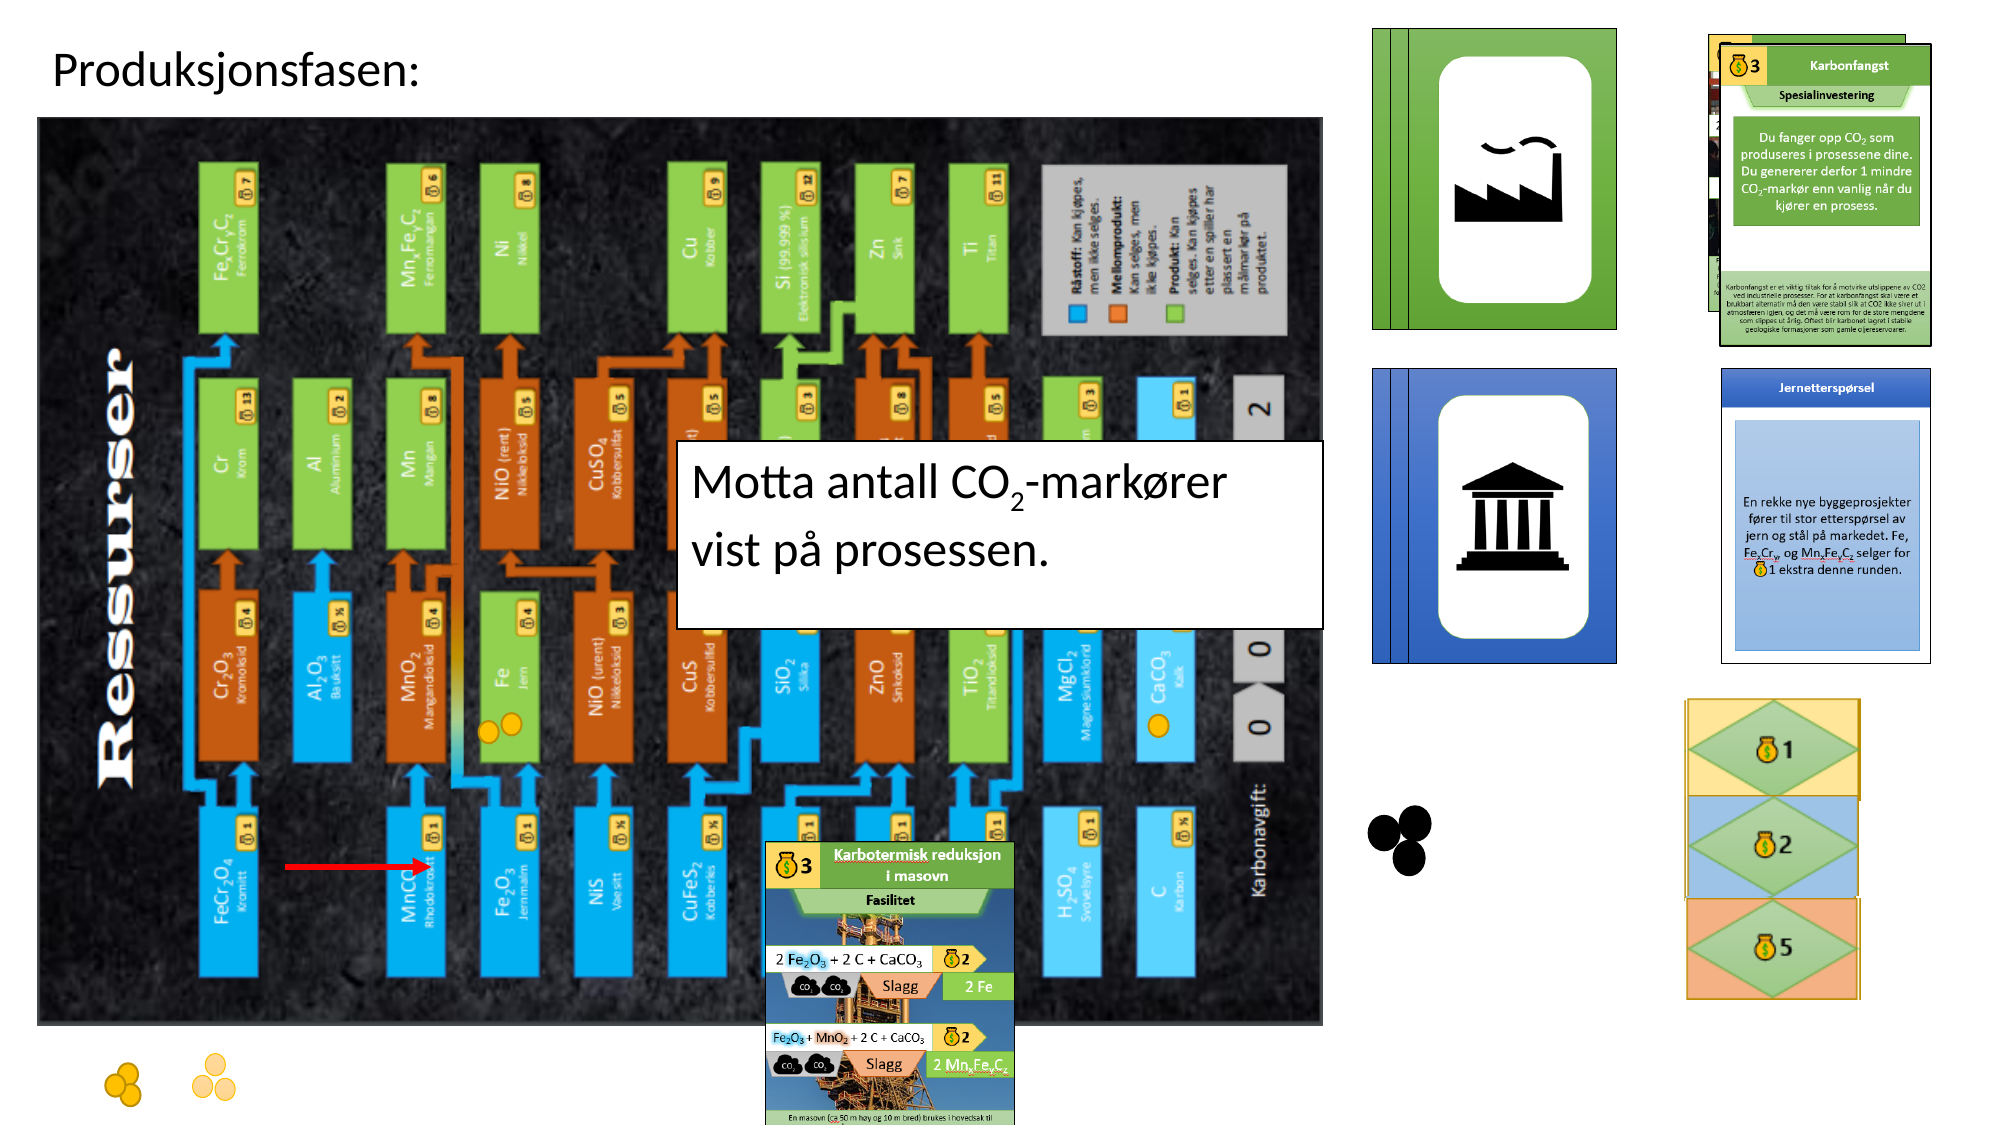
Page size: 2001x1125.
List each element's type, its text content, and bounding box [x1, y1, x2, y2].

text_box [1392, 840, 1426, 877]
picture [1372, 368, 1617, 664]
text_box [1398, 805, 1432, 842]
picture [1372, 28, 1617, 330]
text_box [204, 1053, 226, 1077]
picture [1708, 34, 1930, 346]
text_box [117, 1062, 140, 1084]
text_box [104, 1073, 127, 1098]
picture [1721, 368, 1931, 664]
text_box [214, 1077, 236, 1101]
text_box Produksjonsfasen: [37, 28, 575, 104]
text_box [192, 1074, 214, 1099]
text_box [1367, 814, 1401, 852]
text_box [119, 1083, 142, 1108]
picture [37, 117, 1323, 1125]
picture [1683, 697, 1861, 1000]
